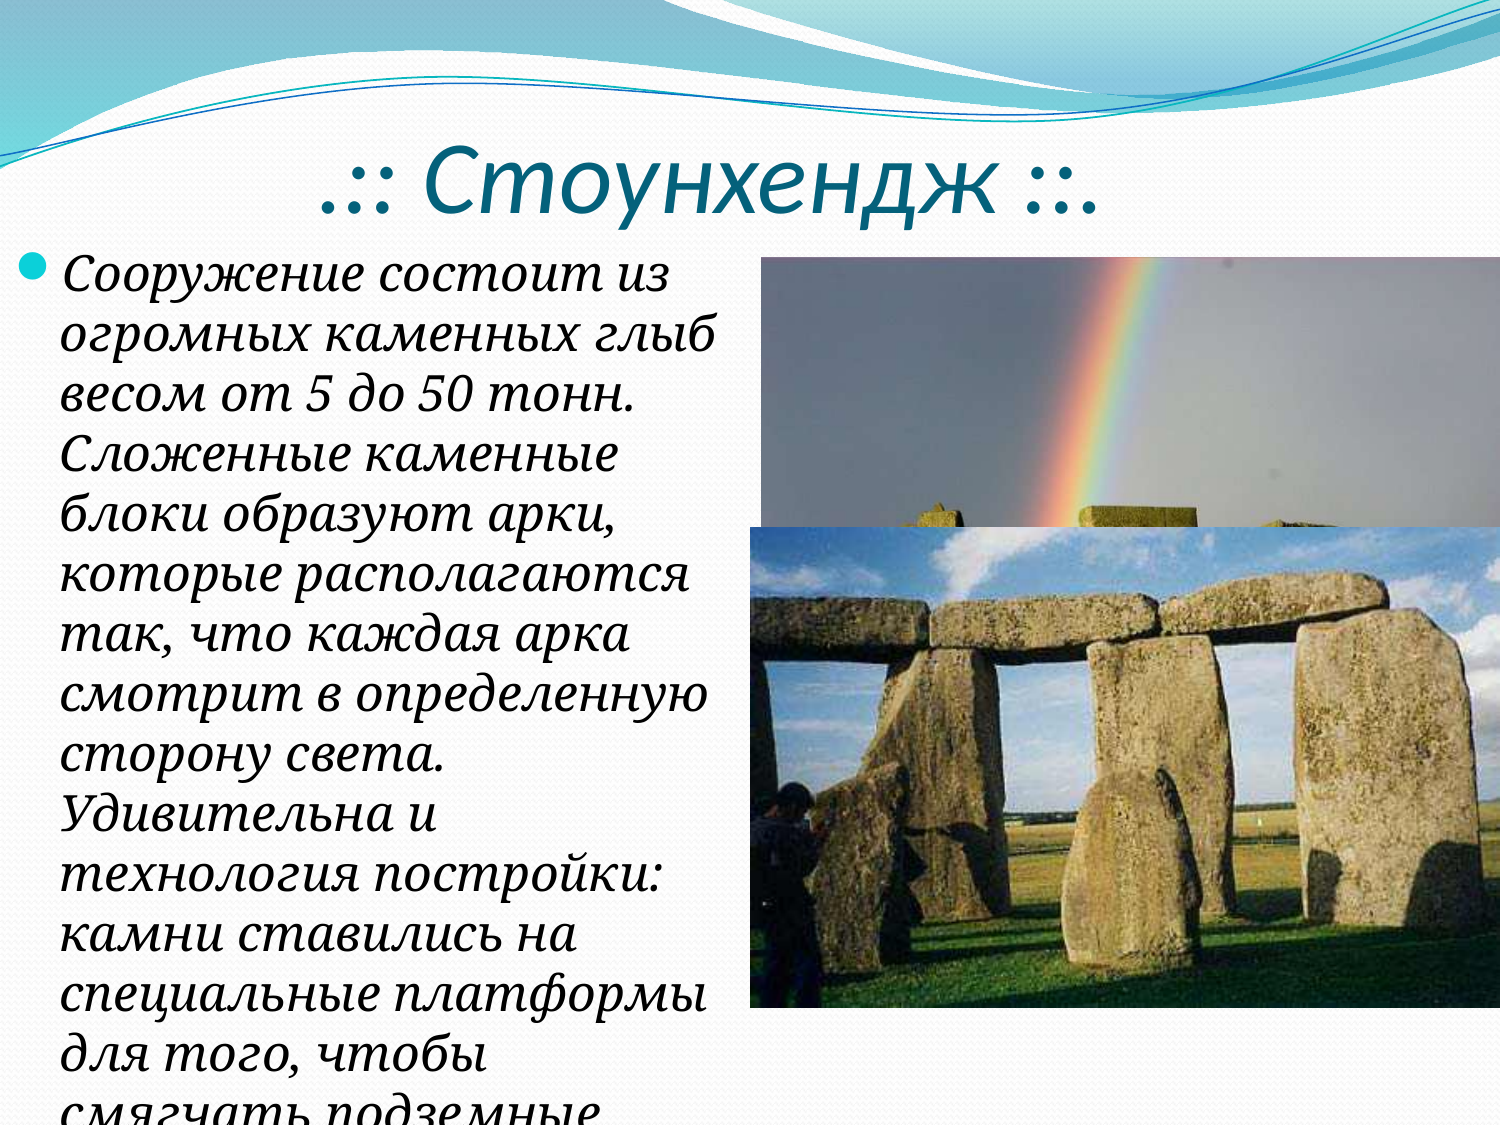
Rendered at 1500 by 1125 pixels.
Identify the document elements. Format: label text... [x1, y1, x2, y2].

list Сооружение состоит из огромных каменных глыб весом от 5 до 50 тонн. Сложенные каменные блоки образуют арки, которые располагаются так, что каждая арка смотрит в определенную сторону света. Удивительна и технология постройки: камни ставились на специальные платформы для того, чтобы смягчать подземные толчки при землетрясении. [0, 234, 762, 1125]
picture [749, 527, 1500, 1008]
title .:: Стоунхендж ::. [82, 46, 1432, 235]
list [761, 257, 1500, 527]
